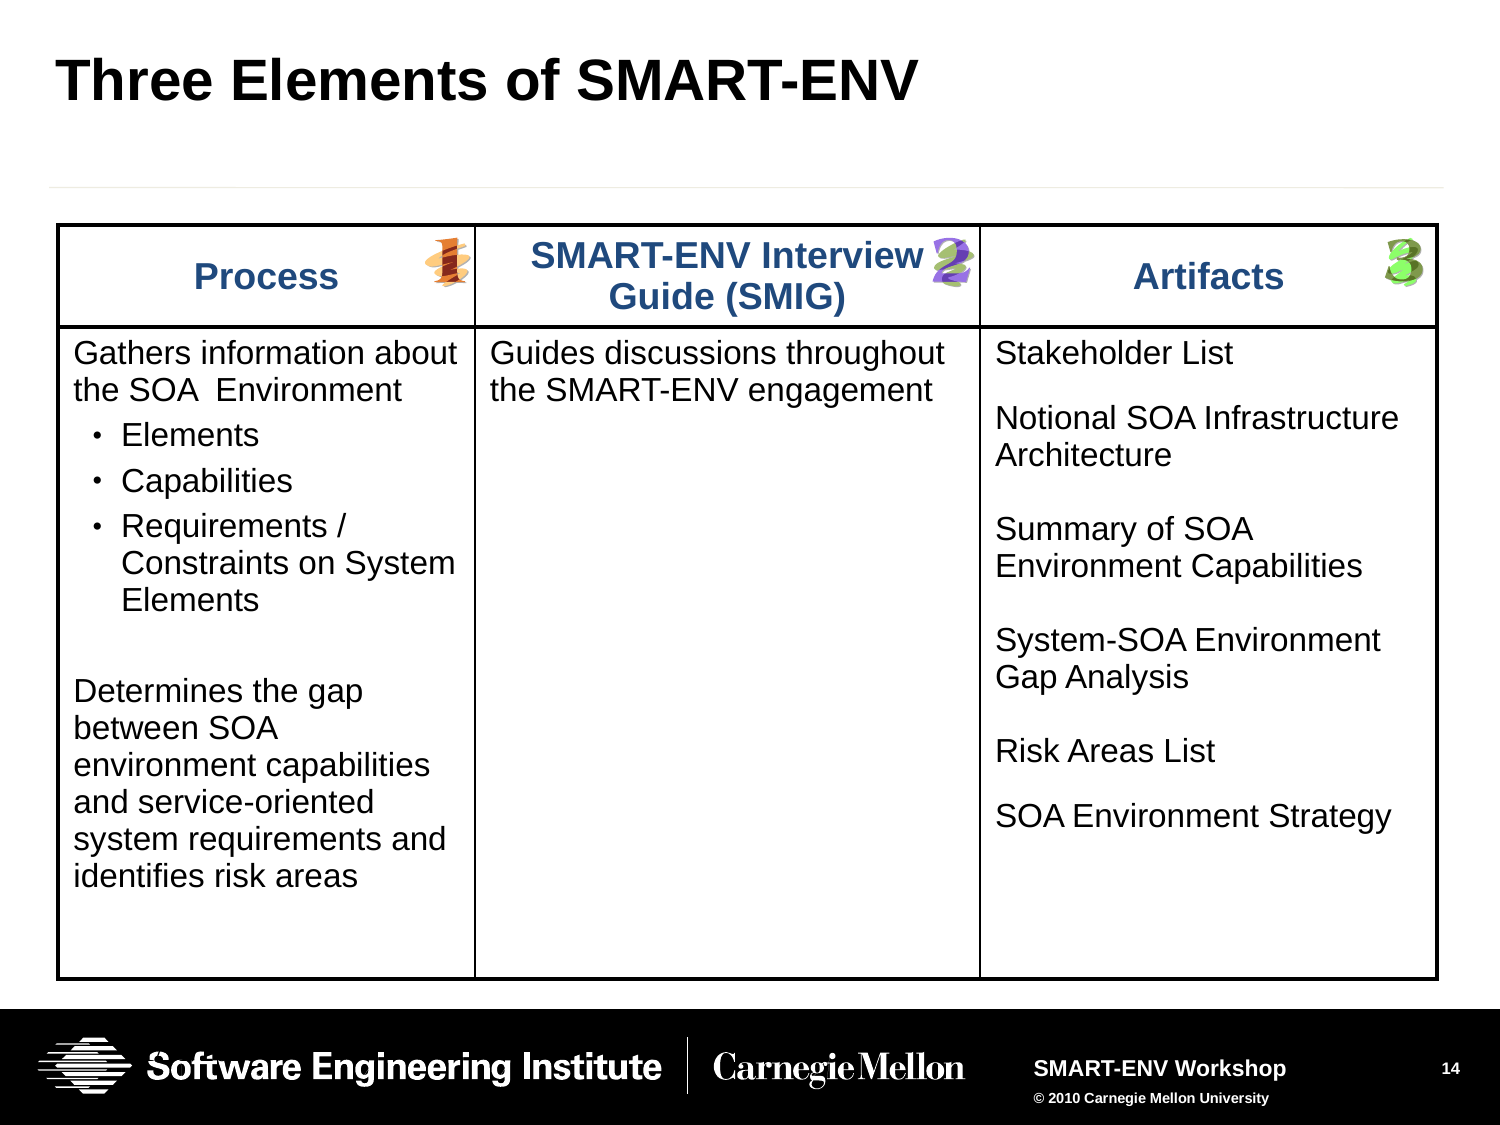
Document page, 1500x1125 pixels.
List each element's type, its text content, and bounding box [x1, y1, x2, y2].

table_cell Stakeholder List Notional SOA Infrastructure Architecture Summary of SOA Environment Capabilities System-SOA Environment Gap Analysis Risk Areas List SOA Environment Strategy [981, 329, 1435, 977]
table_cell Gathers information about the SOA Environment Elements Capabilities Requirements / Constraints on System Elements Determines the gap between SOA environment capabilities and service-oriented system requirements and identifies risk areas [60, 329, 474, 977]
picture [1384, 237, 1425, 288]
picture [932, 237, 976, 288]
picture [424, 237, 472, 288]
table_header Artifacts [981, 227, 1435, 325]
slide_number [112, 1024, 426, 1101]
table_header SMART-ENV Interview Guide (SMIG) [476, 227, 979, 325]
table_header Process [60, 227, 474, 325]
title Three Elements of SMART-ENV [55, 49, 1451, 114]
table_cell Guides discussions throughout the SMART-ENV engagement [476, 329, 979, 977]
